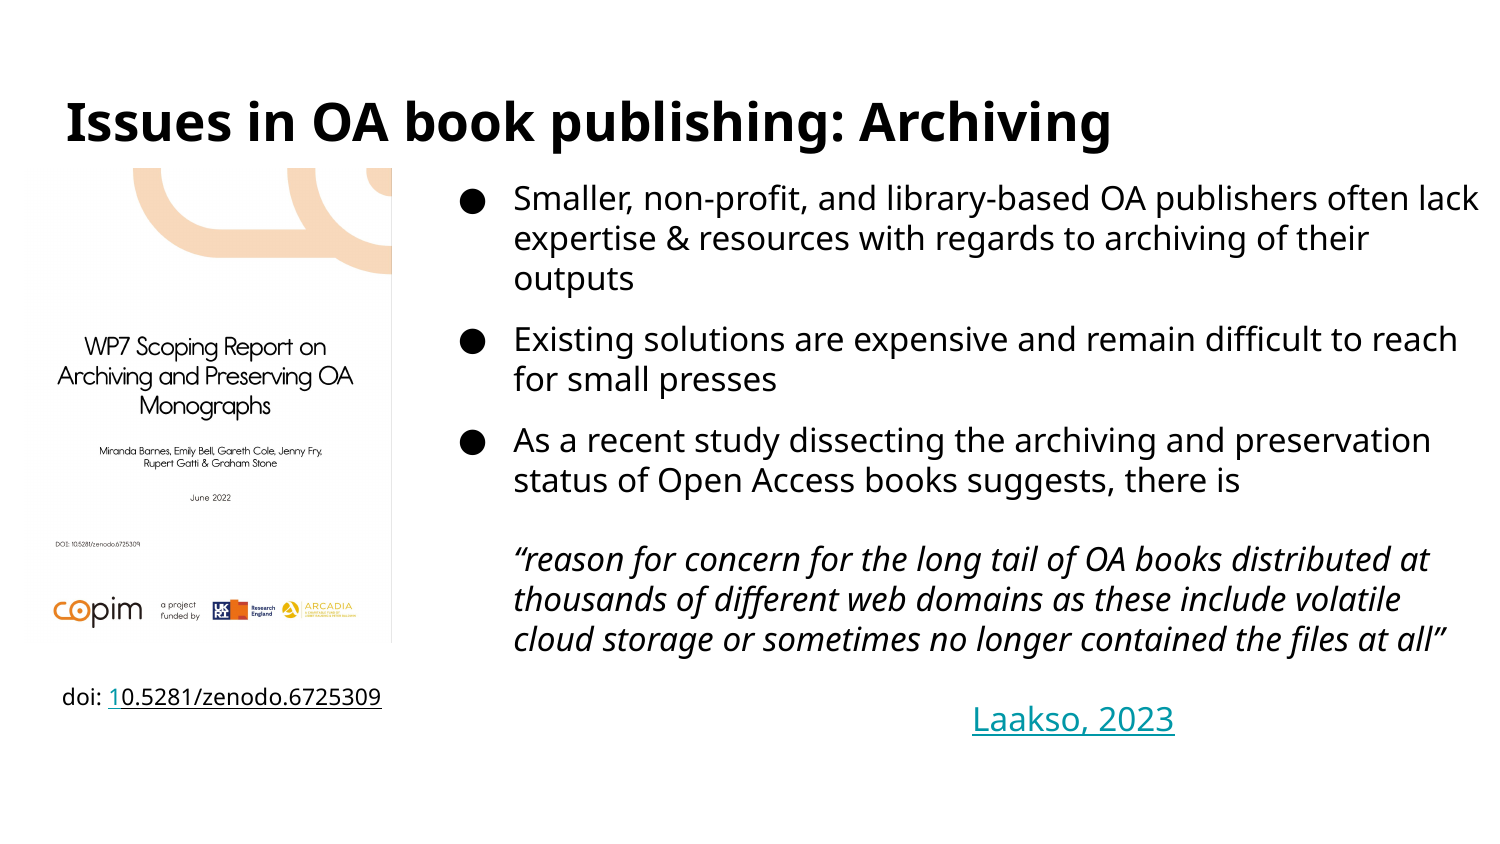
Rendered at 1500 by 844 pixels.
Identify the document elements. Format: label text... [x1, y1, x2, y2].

text_box doi: 10.5281/zenodo.6725309 [46, 667, 423, 729]
title Issues in OA book publishing: Archiving [51, 72, 1449, 167]
text_box Smaller, non-profit, and library-based OA publishers often lack expertise & resources with regards to archiving of their outputs Existing solutions are expensive and remain difficult to reach for small presses As a recent study dissecting the archiving and preservation status of Open Access books suggests, there is “reason for concern for the long tail of OA books distributed at thousands of different web domains as these include volatile cloud storage or sometimes no longer contained the files at all” Laakso, 2023 [423, 162, 1500, 759]
picture [24, 167, 392, 643]
